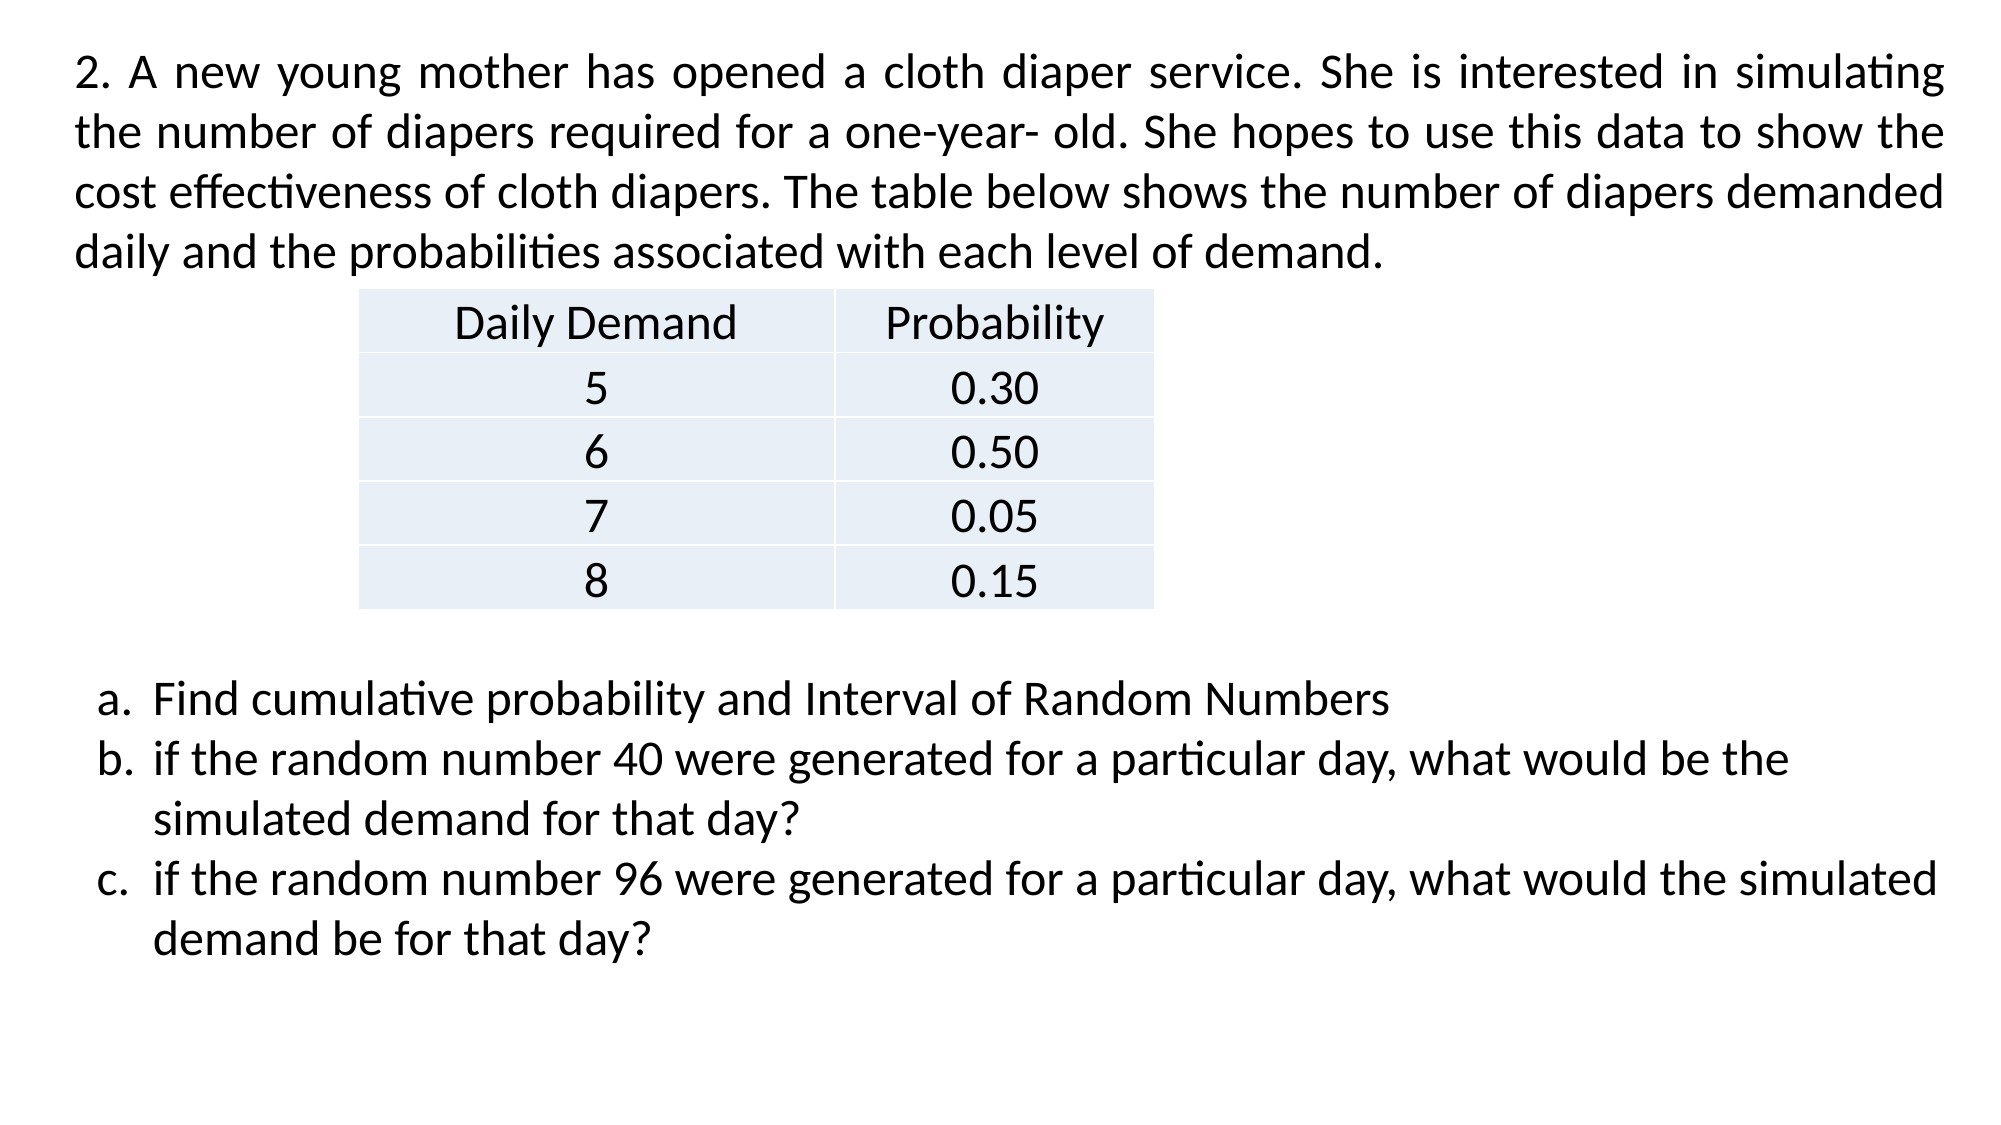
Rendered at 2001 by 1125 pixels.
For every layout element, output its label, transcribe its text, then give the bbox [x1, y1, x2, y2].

table_header Probability [836, 289, 1154, 352]
table_header Daily Demand [359, 289, 834, 352]
table_cell 0.30 [836, 353, 1154, 416]
table_cell 7 [359, 482, 834, 544]
table_cell 8 [359, 546, 834, 609]
table_cell 5 [359, 353, 834, 416]
table_cell 0.15 [836, 546, 1154, 609]
table_cell 0.05 [836, 482, 1154, 544]
text_box 2. A new young mother has opened a cloth diaper service. She is interested in simulating the number of diapers required for a one-year- old. She hopes to use this data to show the cost effectiveness of cloth diapers. The table below shows the number of diapers demanded daily and the probabilities associated with each level of demand. [59, 30, 1962, 286]
table_cell 0.50 [836, 418, 1154, 480]
text_box Find cumulative probability and Interval of Random Numbers if the random number 40 were generated for a particular day, what would be the simulated demand for that day? if the random number 96 were generated for a particular day, what would the simulated demand be for that day? [81, 658, 1962, 973]
table_cell 6 [359, 418, 834, 480]
